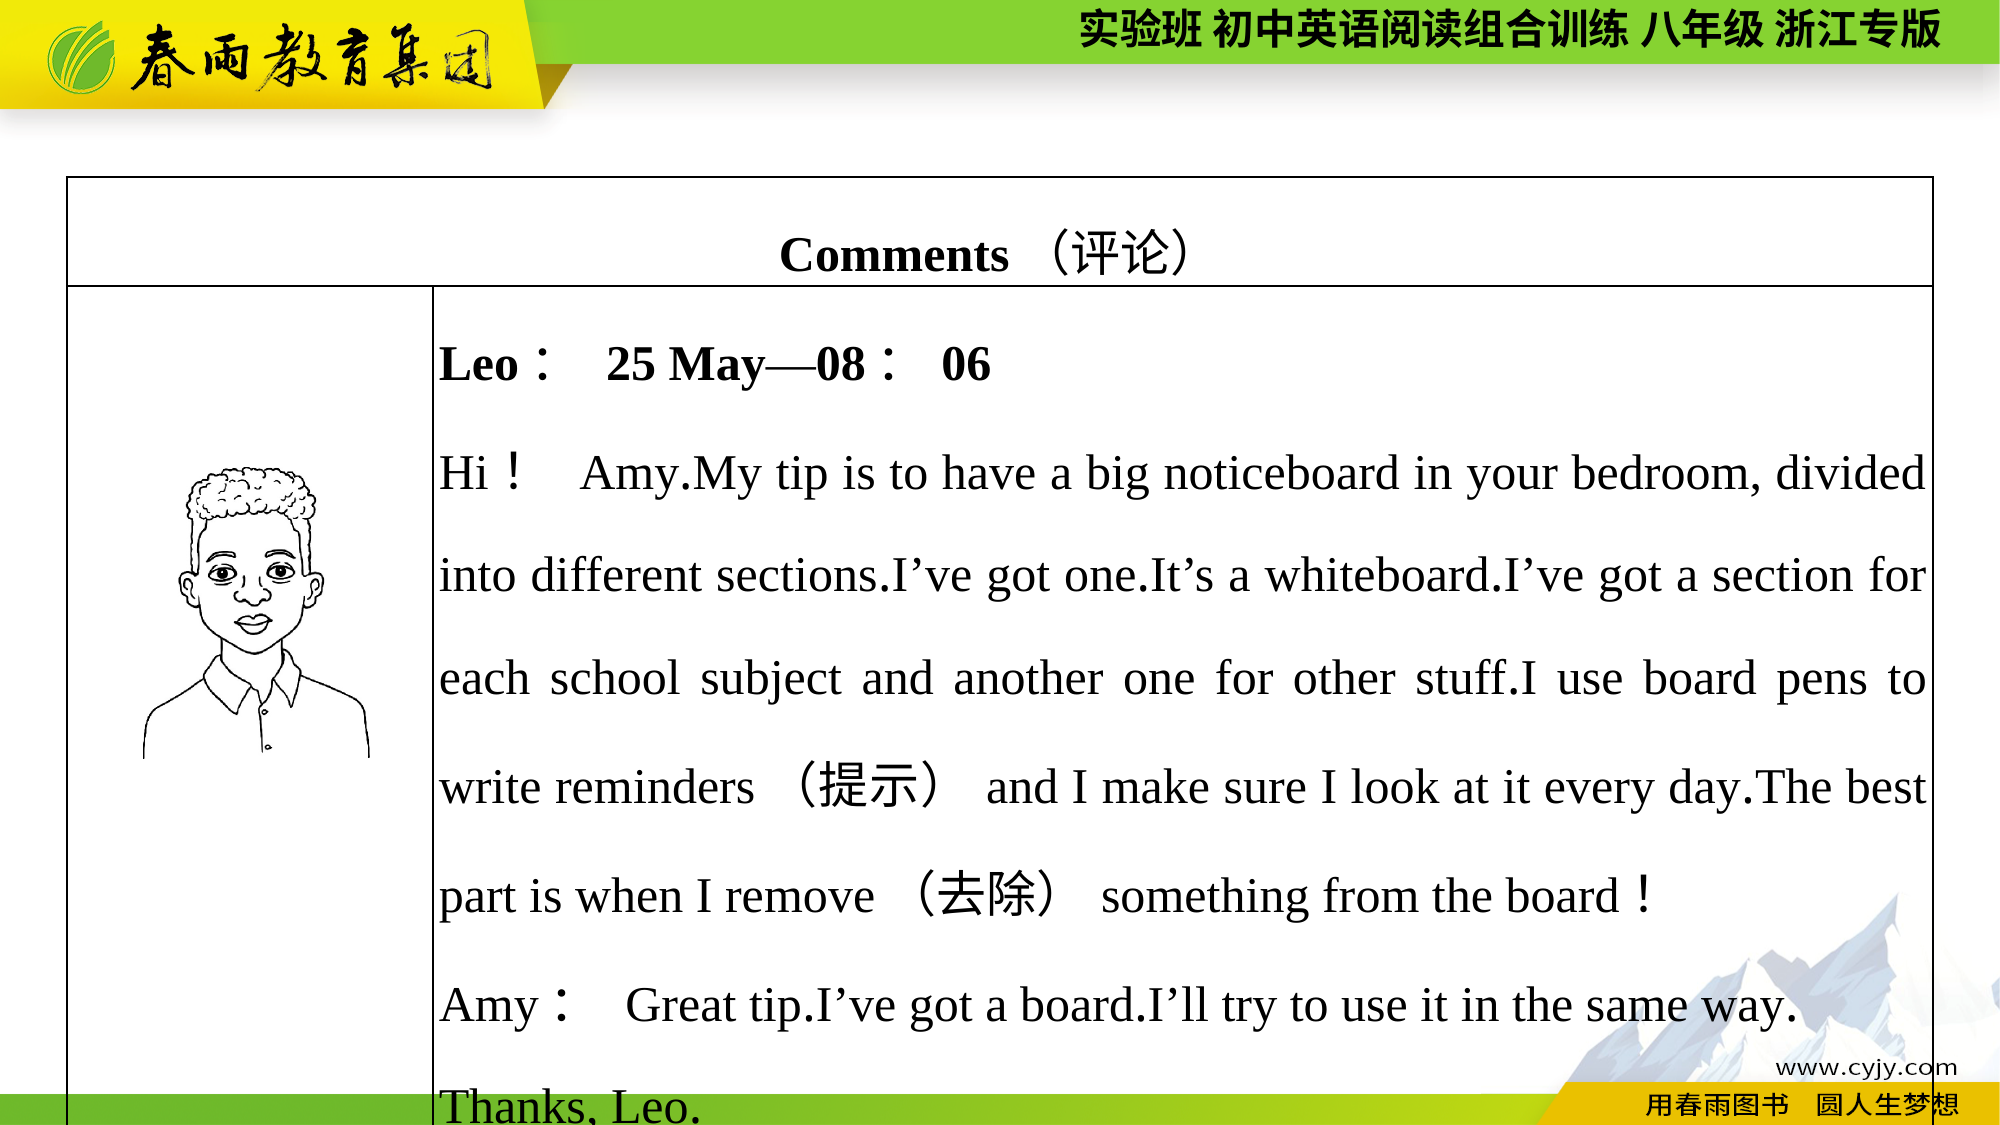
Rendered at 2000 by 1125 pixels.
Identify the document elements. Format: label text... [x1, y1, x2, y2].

table_cell [68, 287, 432, 1125]
picture [0, 0, 2000, 1125]
table_cell Leo： 25 May—08：06 Hi！ Amy.My tip is to have a big noticeboard in your bedroom, divided into different sections.I’ve got one.It’s a whiteboard.I’ve got a section for each school subject and another one for other stuff.I use board pens to write reminders（提示）and I make sure I look at it every day.The best part is when I remove（去除）something from the board！ Amy： Great tip.I’ve got a board.I’ll try to use it in the same way. Thanks, Leo. [434, 287, 1932, 1125]
picture [143, 467, 370, 759]
table_header Comments（评论） [68, 178, 1932, 285]
